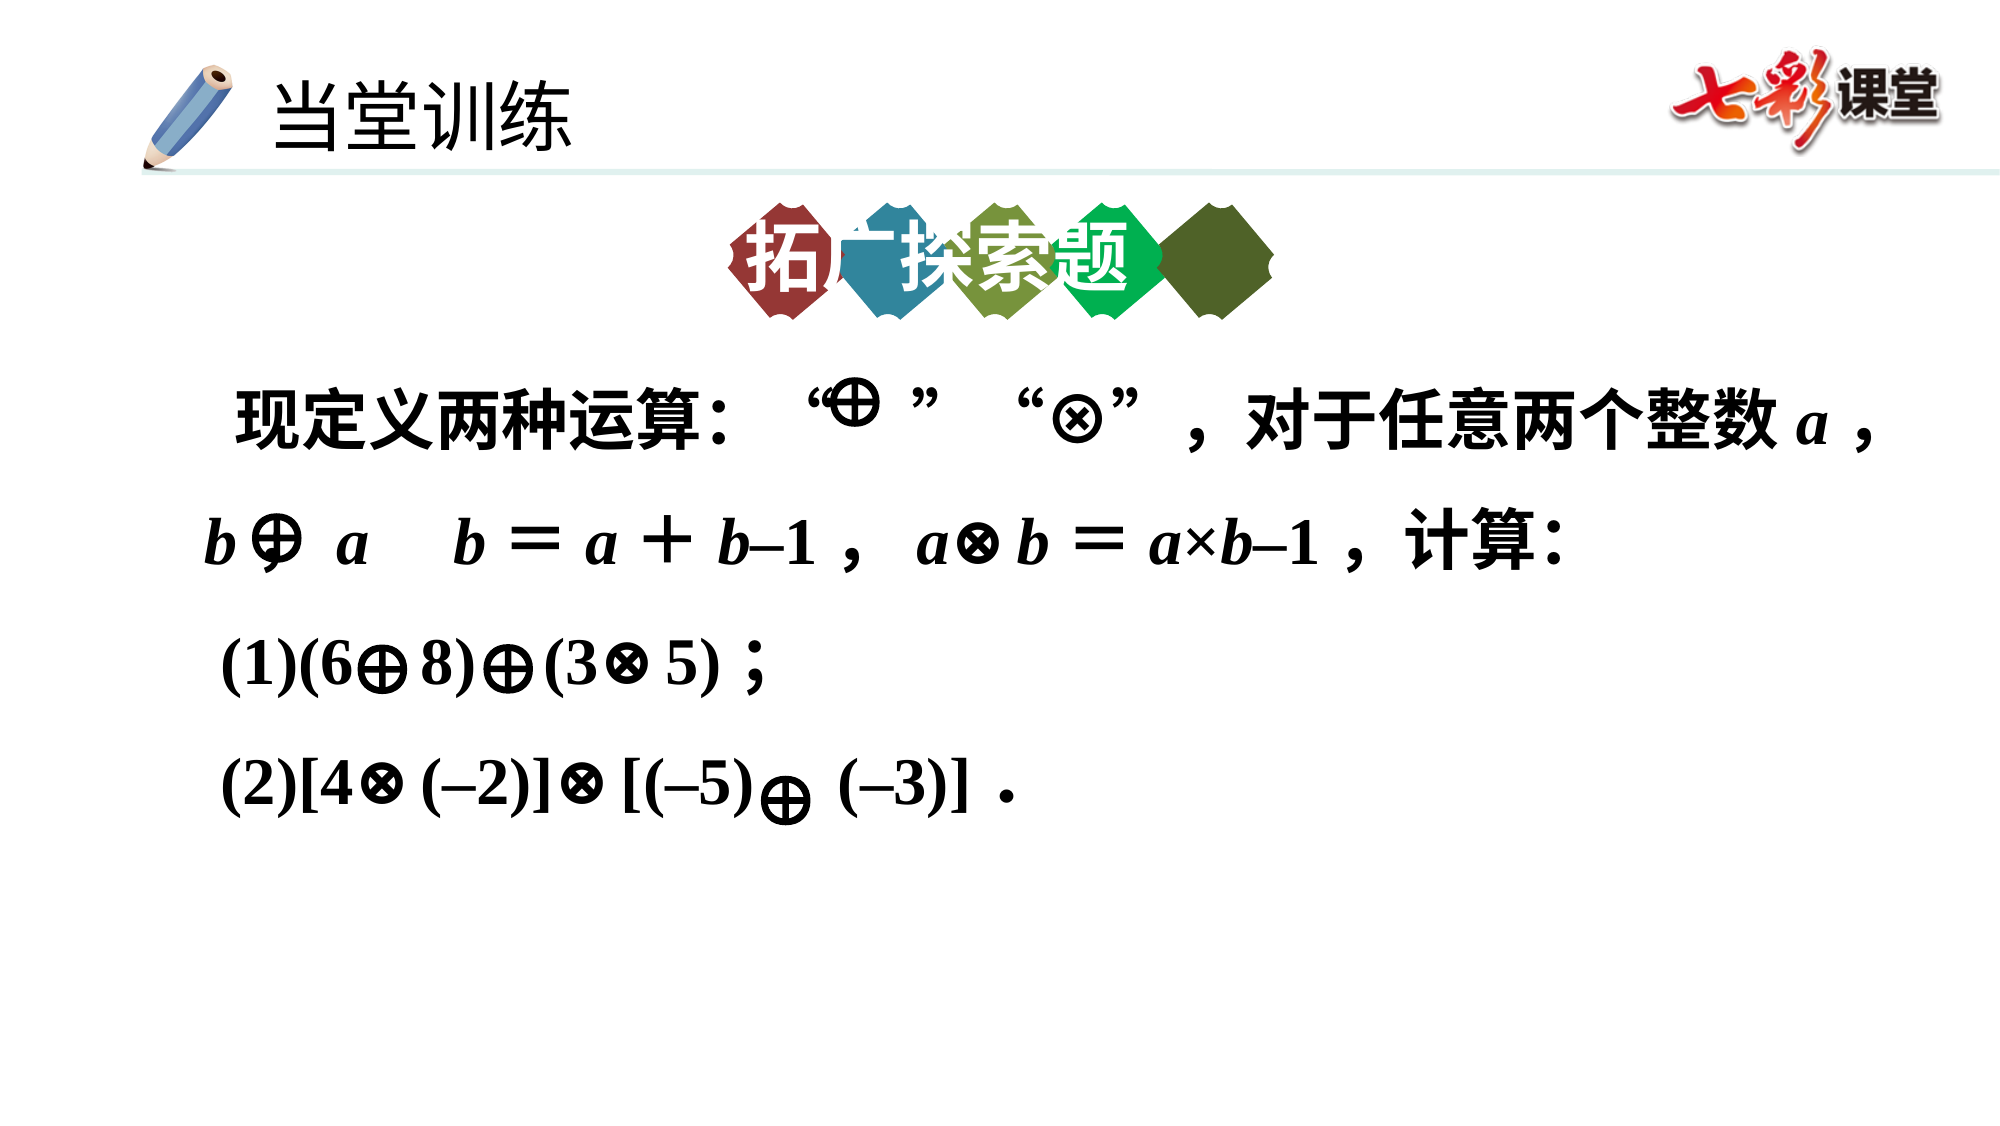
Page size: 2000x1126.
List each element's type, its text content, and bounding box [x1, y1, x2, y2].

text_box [729, 200, 1272, 311]
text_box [338, 618, 428, 714]
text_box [233, 486, 322, 582]
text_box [464, 617, 553, 713]
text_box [742, 749, 831, 845]
list 现定义两种运算：“ ”“⊗”，对于任意两个整数a，b，a b＝a＋b–1，a⊗b＝a×b–1，计算： (1)(6 8) (3⊗5)； (2)[4⊗(–2)]⊗[(–5) (–3)]． [188, 330, 1977, 895]
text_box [811, 350, 900, 446]
picture [1666, 42, 1948, 157]
picture [133, 42, 242, 195]
